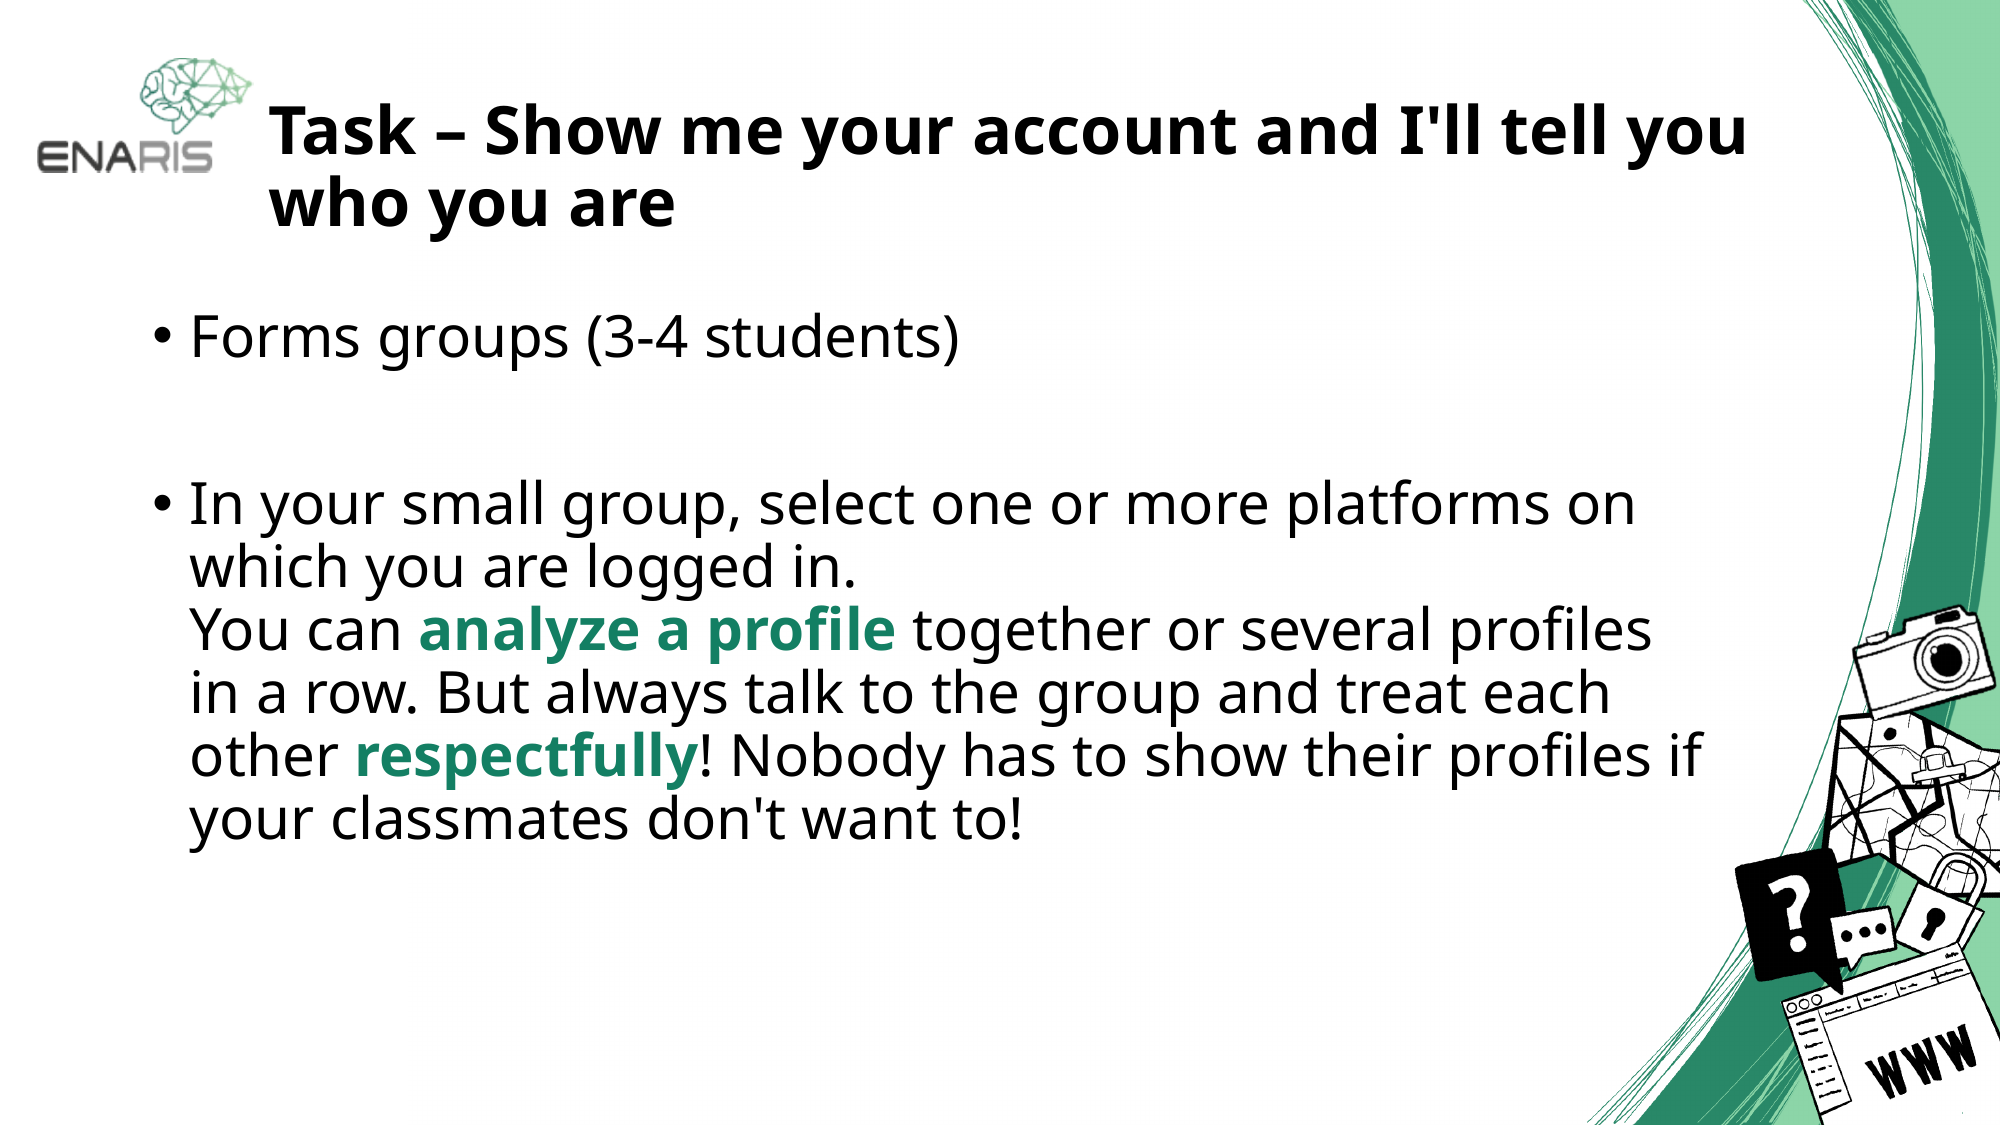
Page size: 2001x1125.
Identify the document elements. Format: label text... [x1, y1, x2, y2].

title Task – Show me your account and I'll tell you who you are [253, 59, 1863, 278]
list Forms groups (3-4 students) In your small group, select one or more platforms on which you are logged in. You can analyze a profile together or several profiles in a row. But always talk to the group and treat each other respectfully! Nobody has to show their profiles if your classmates don't want to! [137, 299, 1728, 1066]
picture [408, 0, 2000, 1125]
picture [37, 58, 254, 173]
